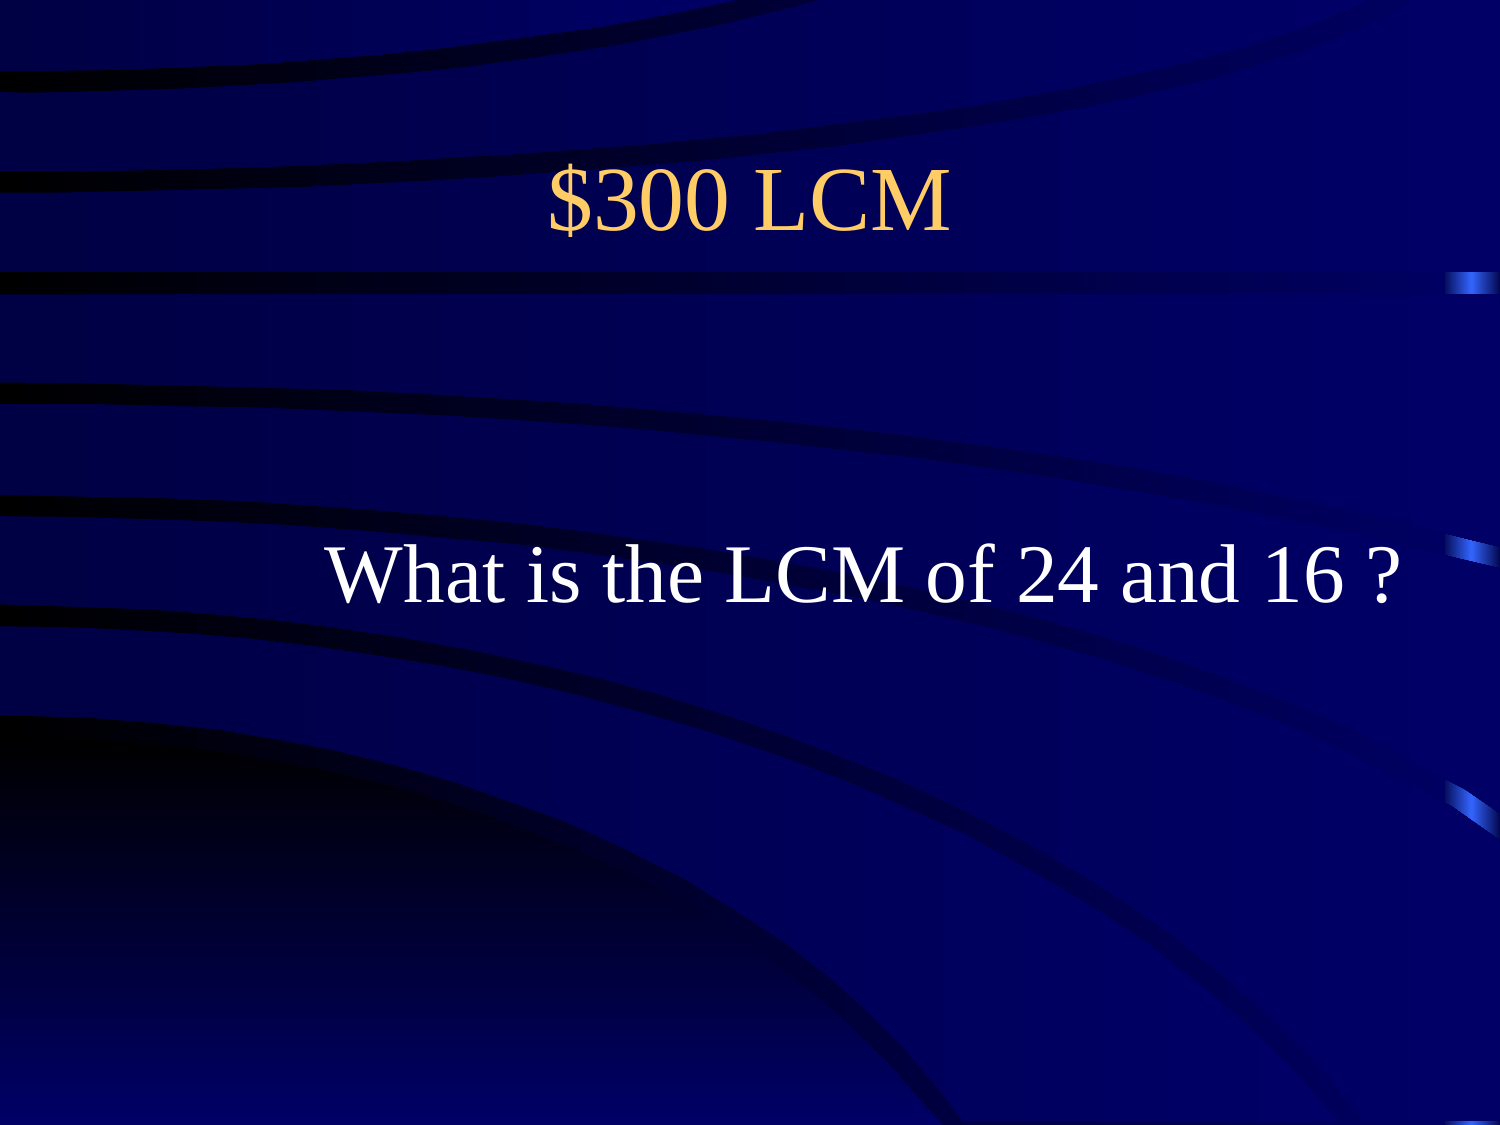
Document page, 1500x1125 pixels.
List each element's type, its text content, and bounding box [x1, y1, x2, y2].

text_box What is the LCM of 24 and 16 ? [310, 512, 1419, 627]
title $300 LCM [112, 99, 1388, 288]
